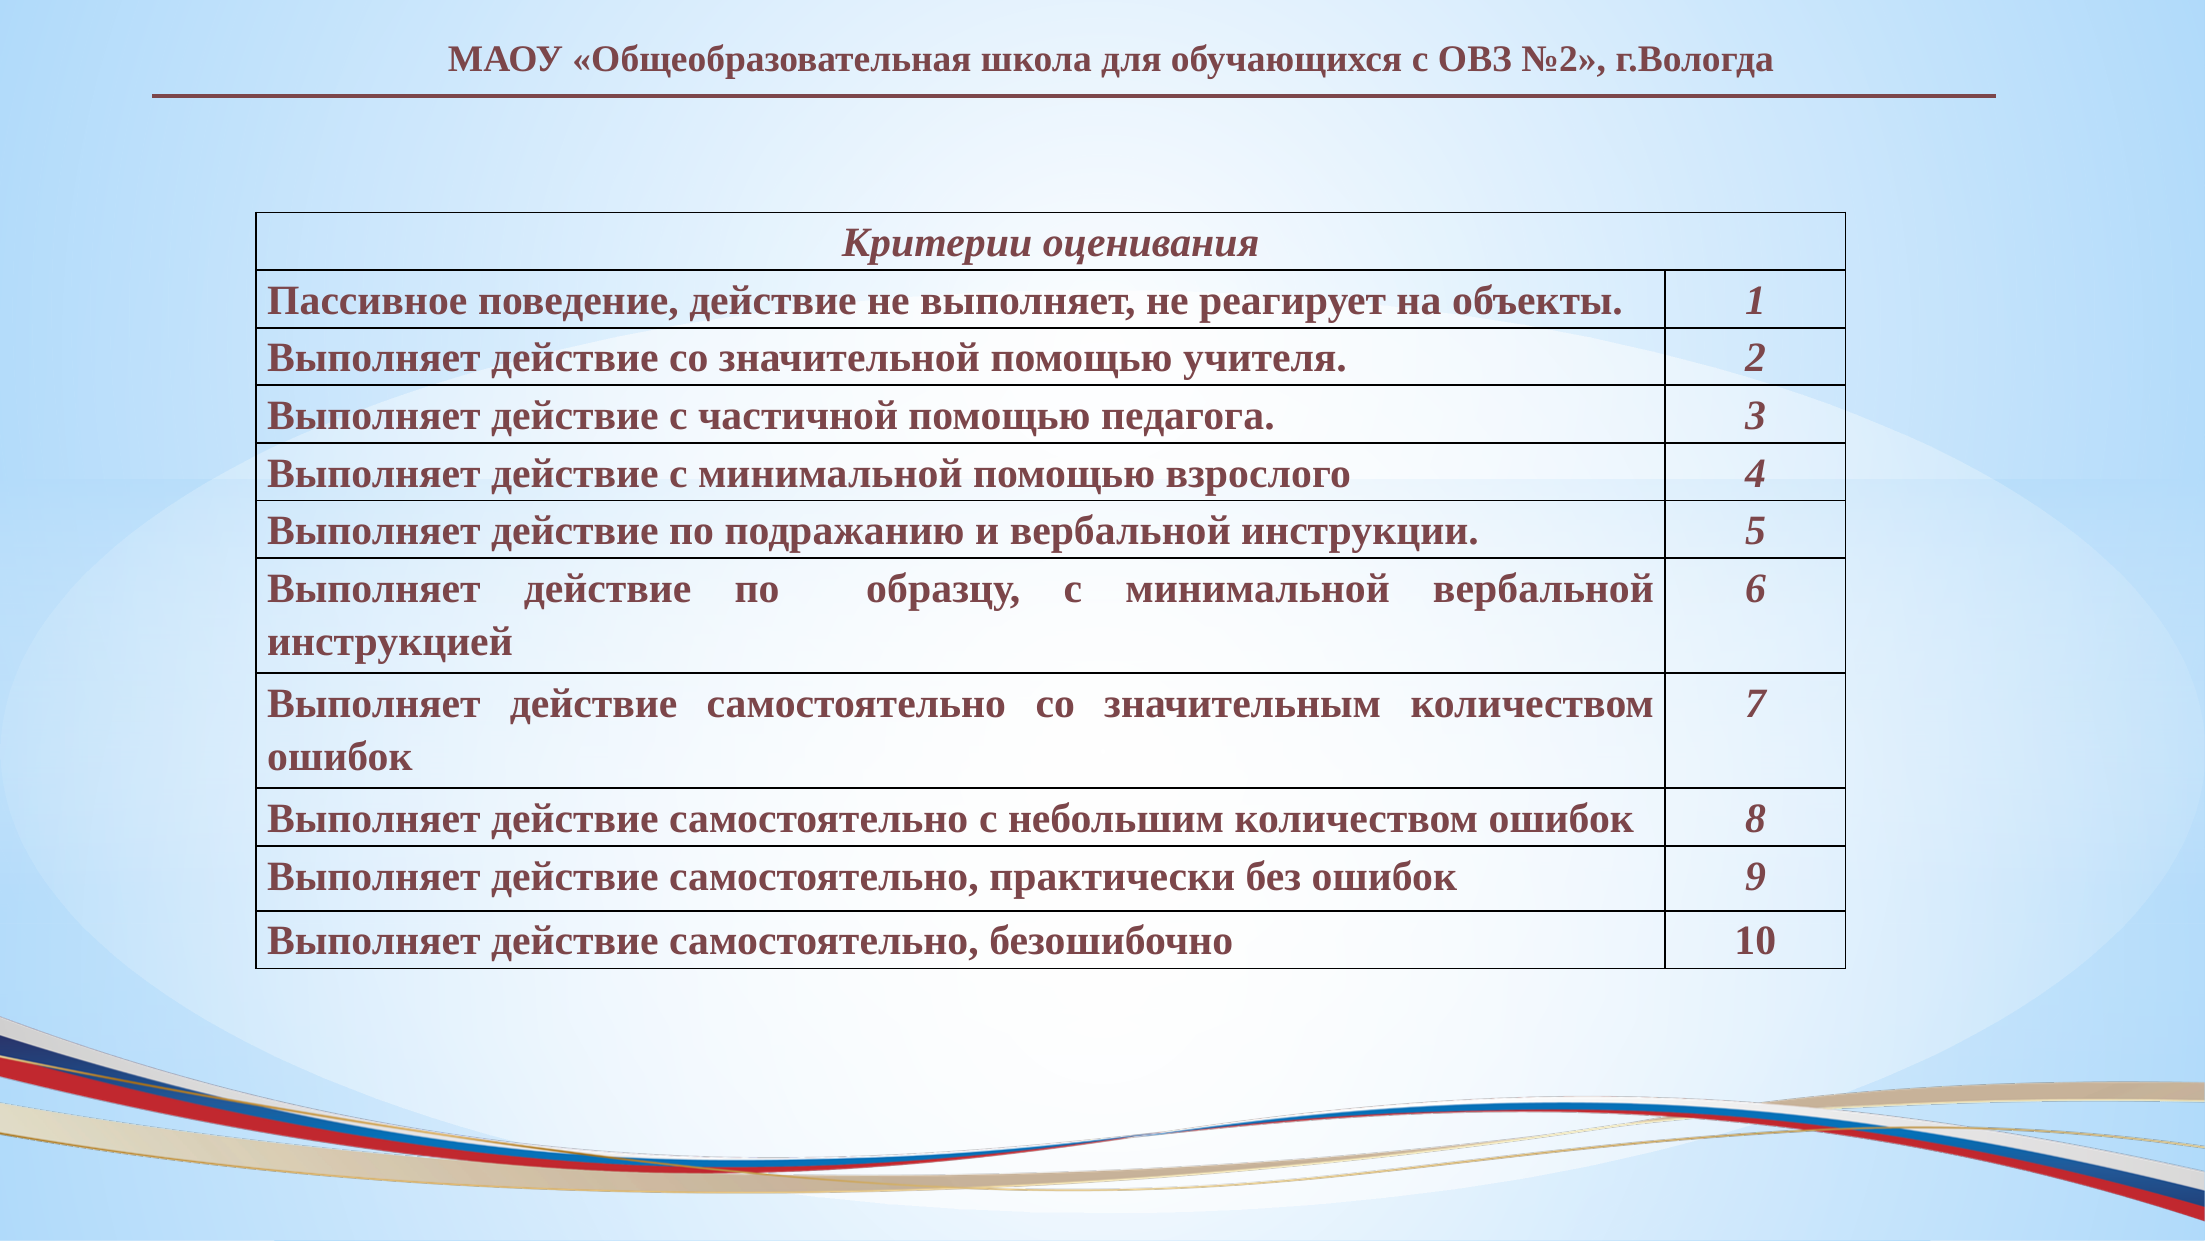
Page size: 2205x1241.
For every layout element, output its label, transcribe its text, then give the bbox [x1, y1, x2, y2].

table_cell Выполняет действие самостоятельно, безошибочно [257, 912, 1664, 968]
table_cell 4 [1666, 444, 1845, 500]
text_box МАОУ «Общеобразовательная школа для обучающихся с ОВЗ №2», г.Вологда [54, 26, 2168, 87]
table_cell Выполняет действие по образцу, с минимальной вербальной инструкцией [257, 559, 1664, 672]
table_header Критерии оценивания [257, 213, 1845, 269]
table_cell Выполняет действие по подражанию и вербальной инструкции. [257, 501, 1664, 557]
table_cell 10 [1666, 912, 1845, 968]
table_cell Выполняет действие самостоятельно со значительным количеством ошибок [257, 674, 1664, 787]
table_cell Пассивное поведение, действие не выполняет, не реагирует на объекты. [257, 271, 1664, 327]
table_cell Выполняет действие самостоятельно, практически без ошибок [257, 847, 1664, 910]
table_cell 5 [1666, 501, 1845, 557]
picture [0, 1015, 2205, 1223]
table_cell 6 [1666, 559, 1845, 672]
table_cell Выполняет действие с частичной помощью педагога. [257, 386, 1664, 442]
table_cell 3 [1666, 386, 1845, 442]
table_cell Выполняет действие самостоятельно с небольшим количеством ошибок [257, 789, 1664, 845]
table_cell 2 [1666, 329, 1845, 384]
table_cell 1 [1666, 271, 1845, 327]
table_cell Выполняет действие со значительной помощью учителя. [257, 329, 1664, 384]
table_cell 8 [1666, 789, 1845, 845]
table_cell 7 [1666, 674, 1845, 787]
table_cell Выполняет действие с минимальной помощью взрослого [257, 444, 1664, 500]
table_cell 9 [1666, 847, 1845, 910]
